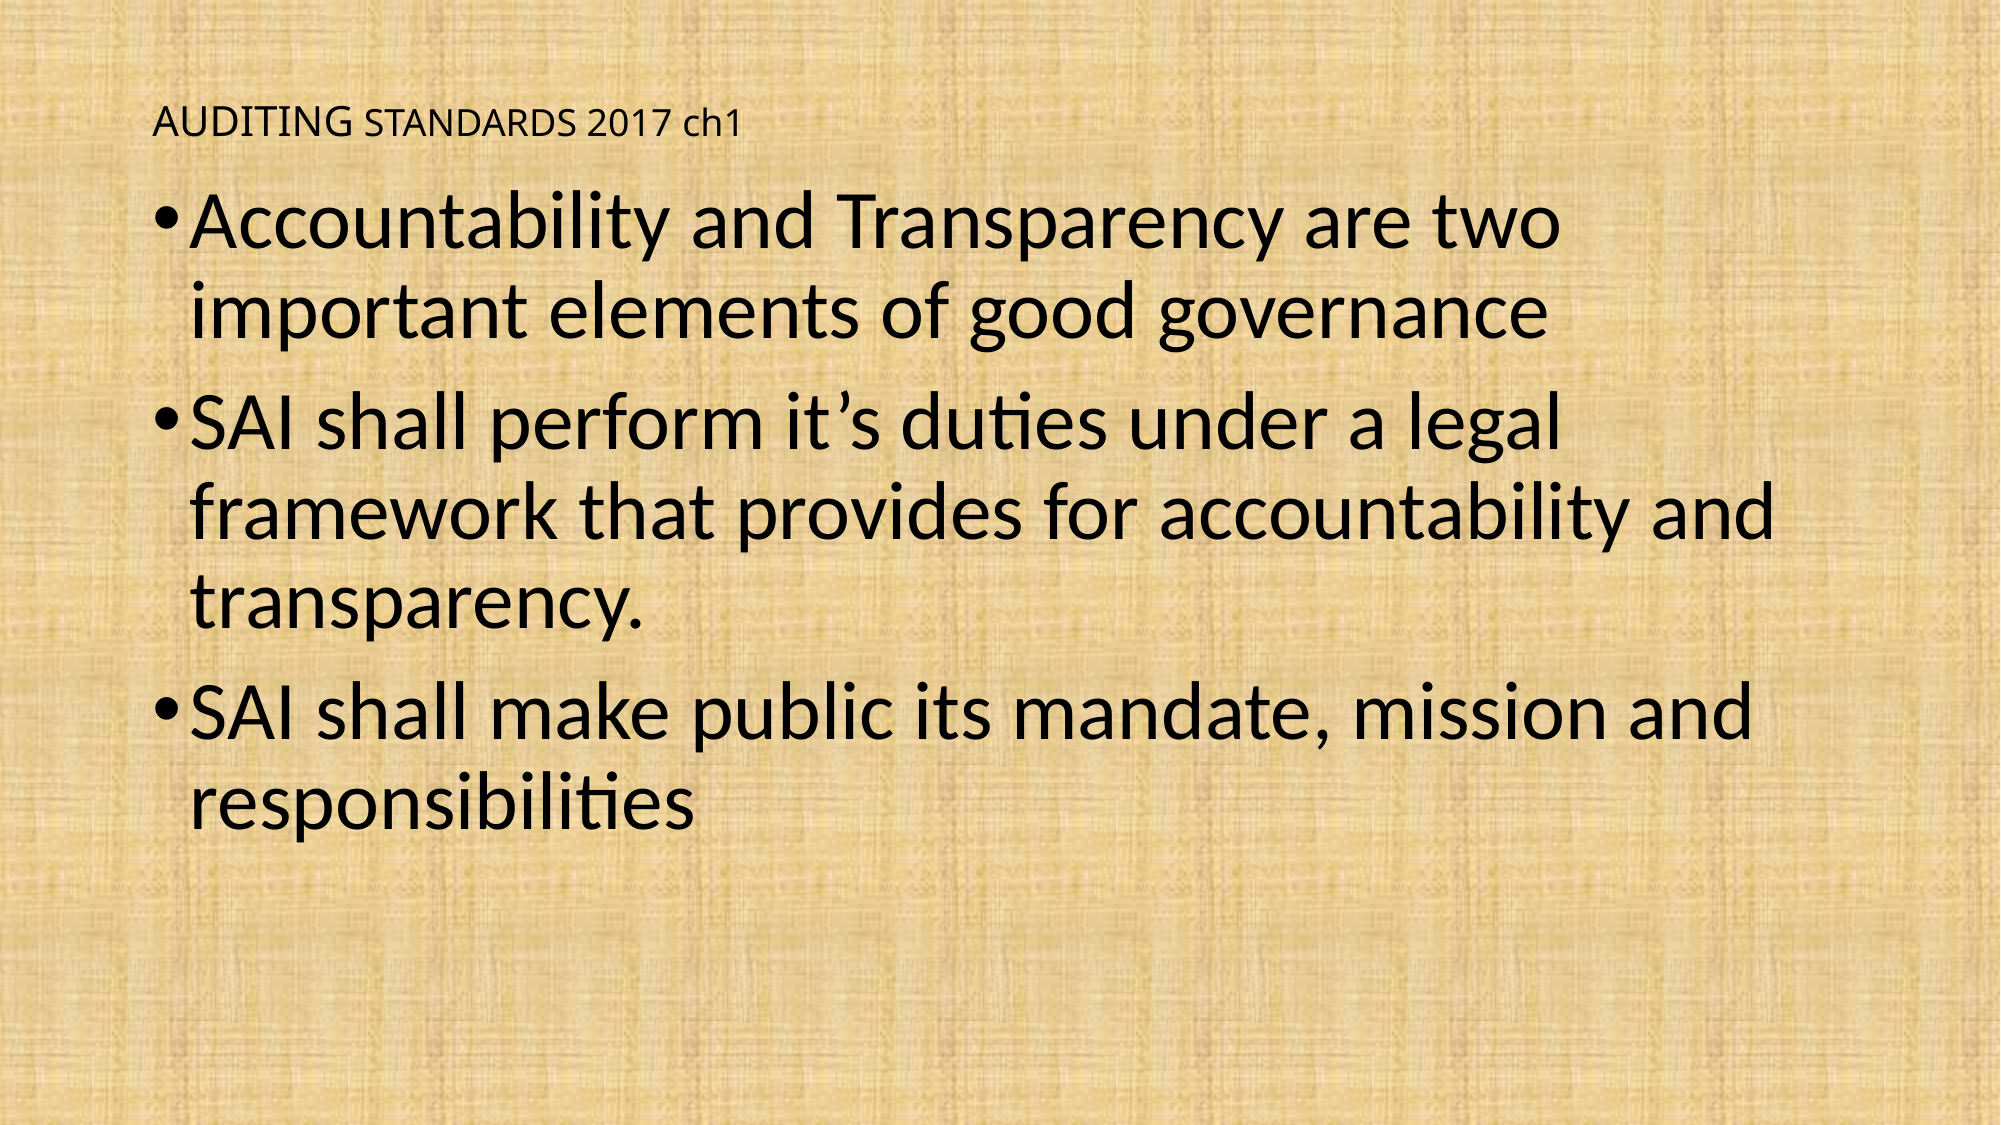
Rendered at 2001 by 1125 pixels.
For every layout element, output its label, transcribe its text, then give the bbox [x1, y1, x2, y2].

picture [0, 0, 2001, 1125]
list Accountability and Transparency are two important elements of good governance SAI shall perform it’s duties under a legal framework that provides for accountability and transparency. SAI shall make public its mandate, mission and responsibilities [137, 169, 1863, 1014]
title AUDITING STANDARDS 2017 ch1 [137, 76, 1863, 169]
